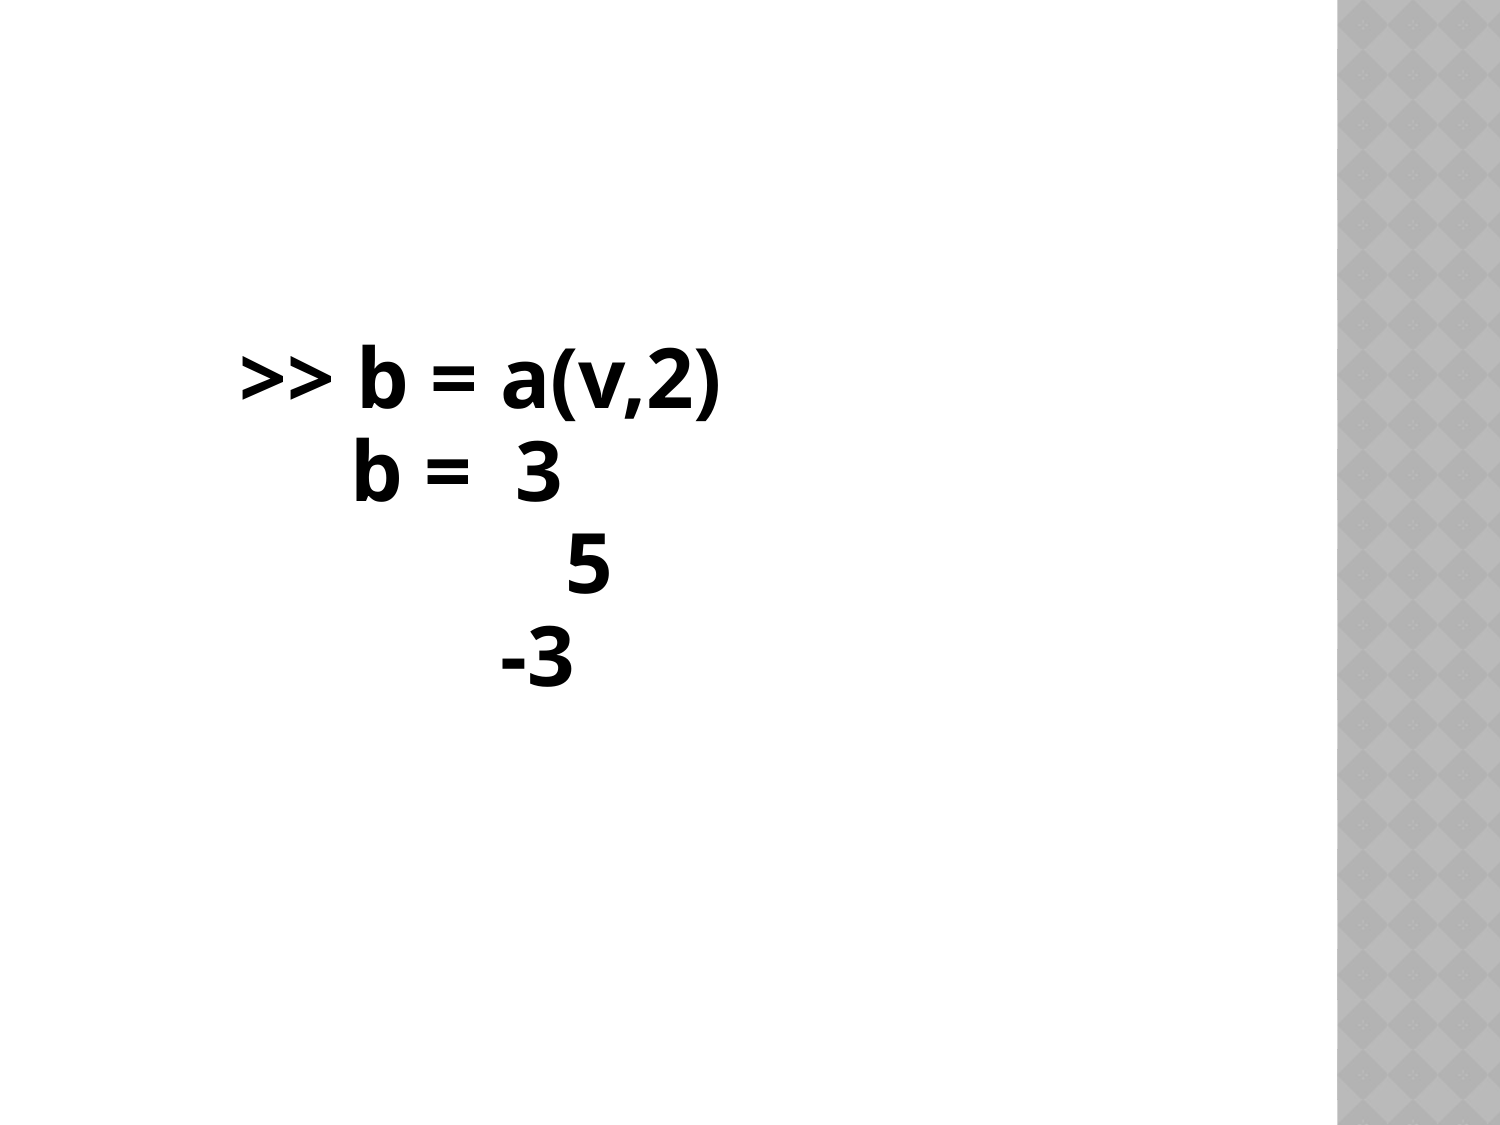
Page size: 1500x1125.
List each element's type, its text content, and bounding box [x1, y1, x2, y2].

list >> b = a(v,2) b = 3 5 -3 [225, 337, 1475, 1013]
